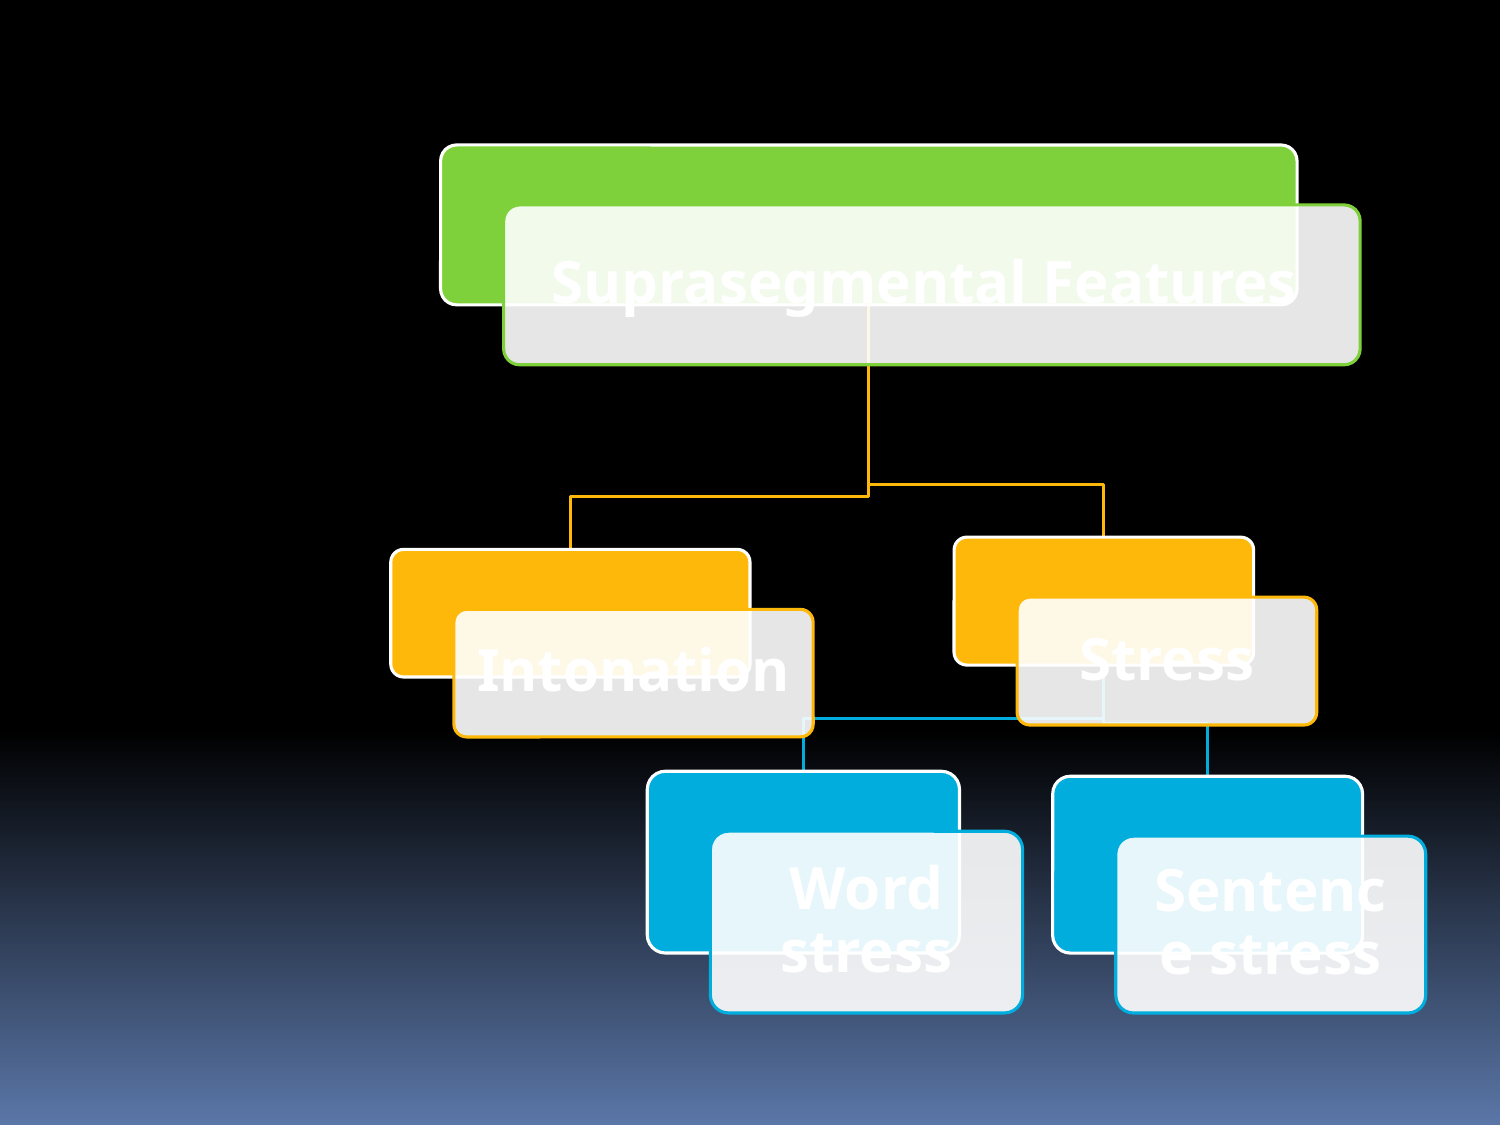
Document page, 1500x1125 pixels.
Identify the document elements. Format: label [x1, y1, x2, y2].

text_box [222, 151, 1427, 1014]
